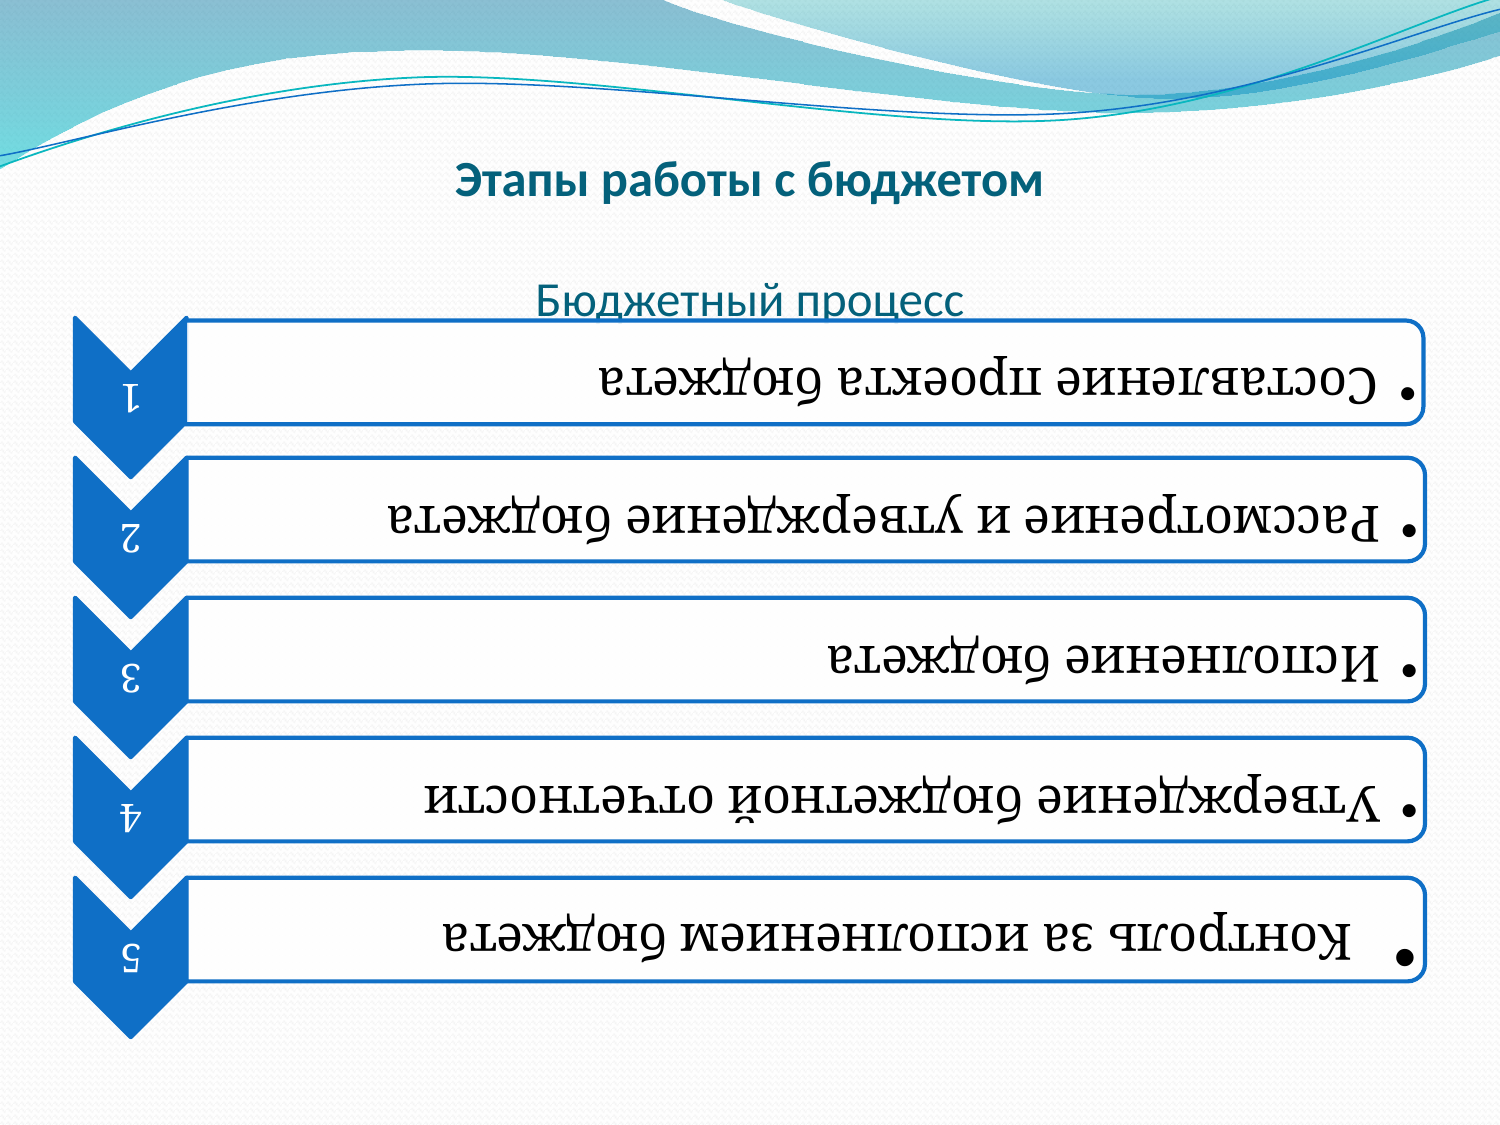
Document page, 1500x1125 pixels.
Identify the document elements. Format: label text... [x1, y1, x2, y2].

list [74, 317, 1426, 1038]
title Этапы работы с бюджетом Бюджетный процесс [75, 137, 1425, 317]
